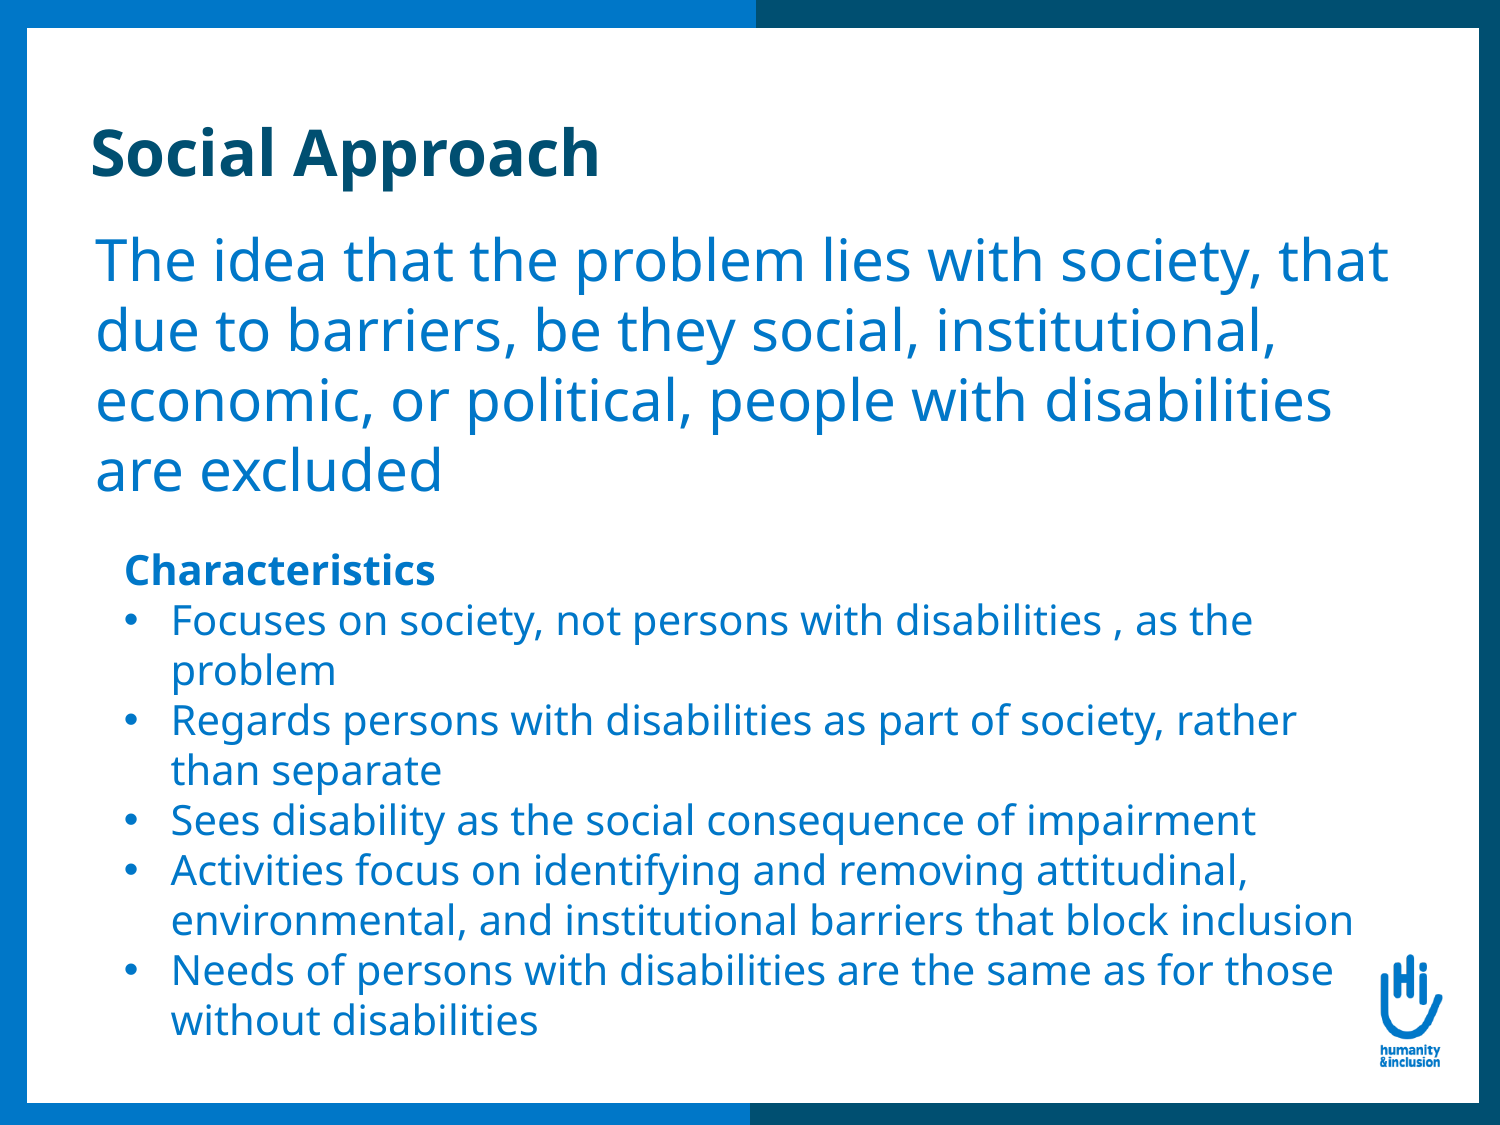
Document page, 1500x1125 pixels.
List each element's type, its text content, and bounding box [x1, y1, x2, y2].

title Social Approach [78, 60, 1419, 242]
text_box Characteristics Focuses on society, not persons with disabilities , as the problem Regards persons with disabilities as part of society, rather than separate Sees disability as the social consequence of impairment Activities focus on identifying and removing attitudinal, environmental, and institutional barriers that block inclusion Needs of persons with disabilities are the same as for those without disabilities [109, 536, 1391, 1052]
picture [1369, 942, 1451, 1078]
text_box The idea that the problem lies with society, that due to barriers, be they social, institutional, economic, or political, people with disabilities are excluded [80, 215, 1420, 511]
